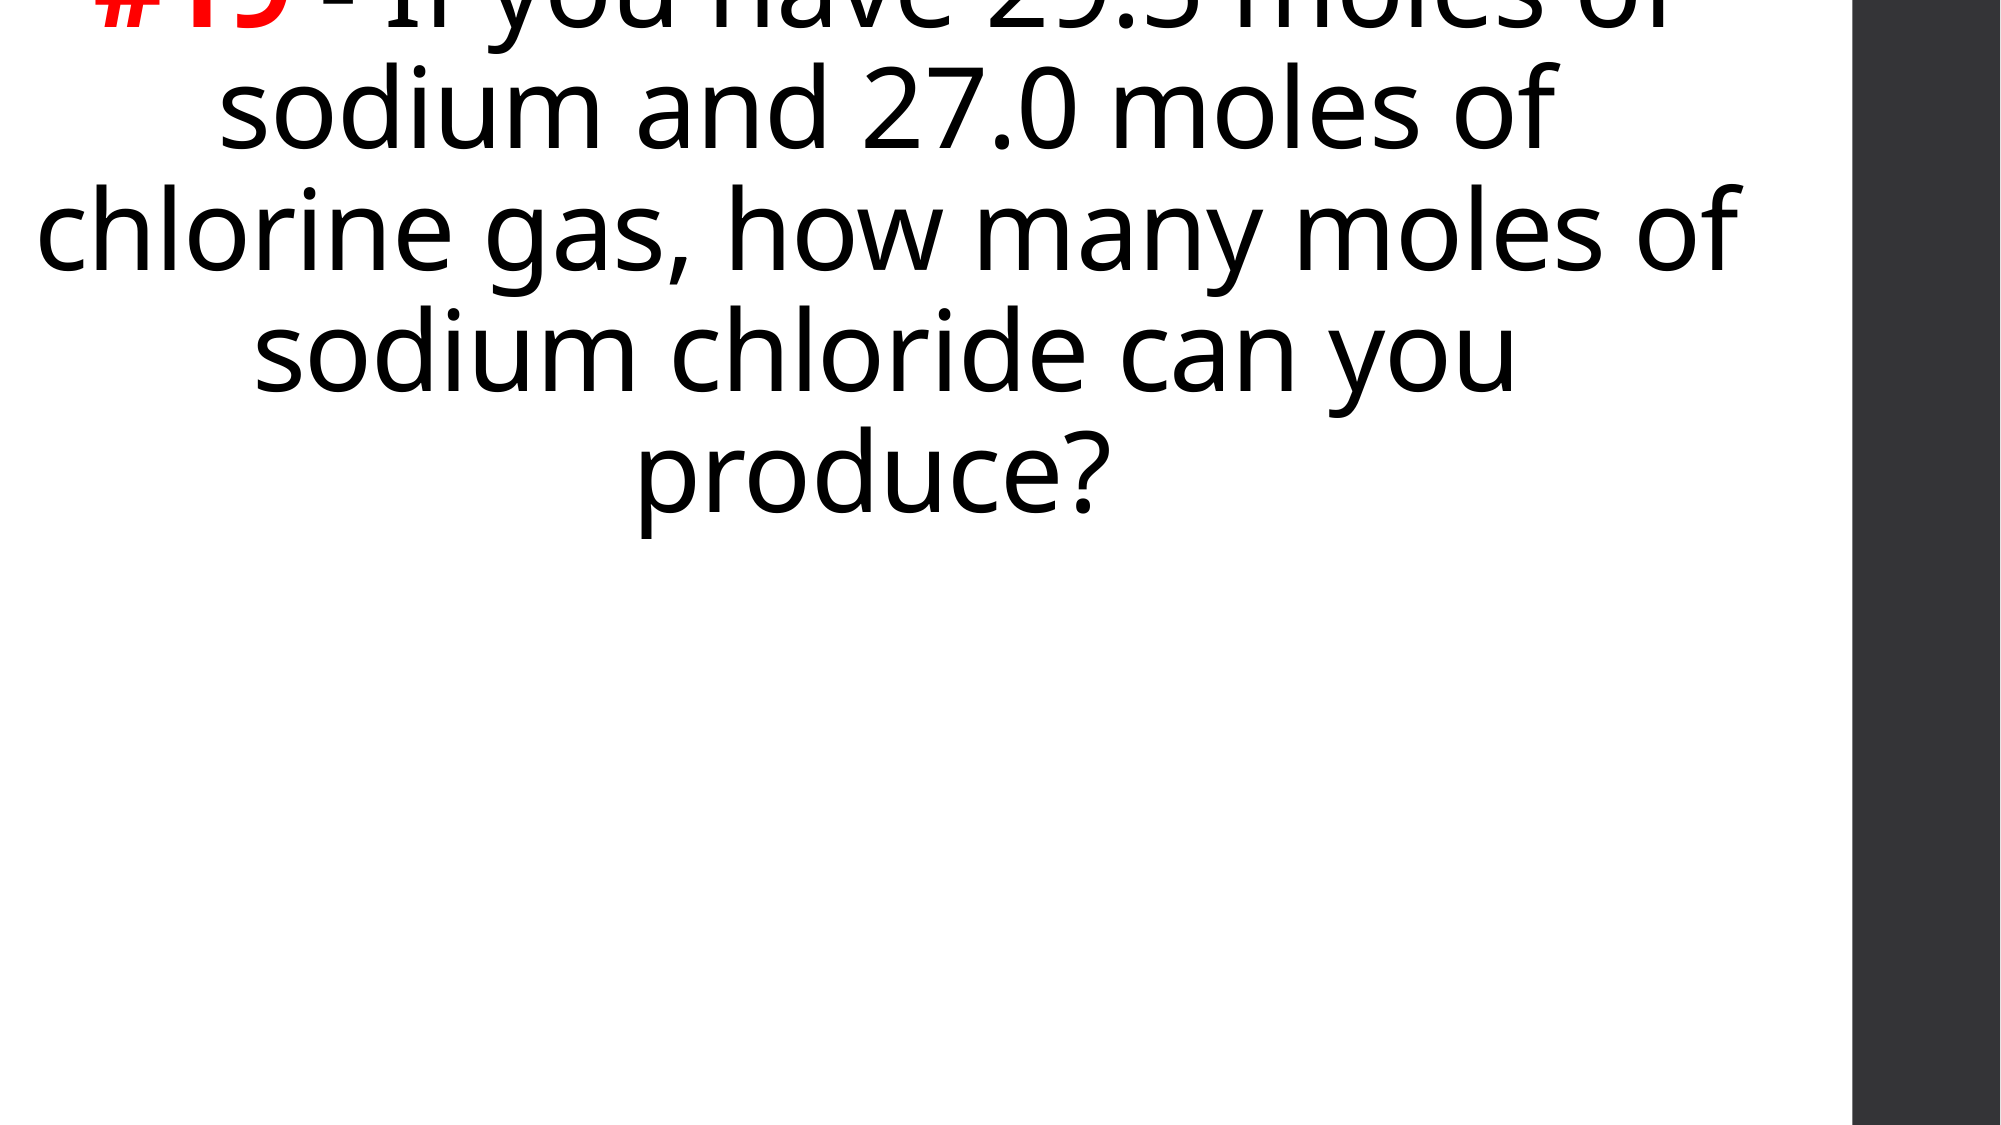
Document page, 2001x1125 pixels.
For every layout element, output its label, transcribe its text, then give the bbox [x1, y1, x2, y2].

title #19 - If you have 29.5 moles of sodium and 27.0 moles of chlorine gas, how many moles of sodium chloride can you produce? [0, 160, 1773, 545]
